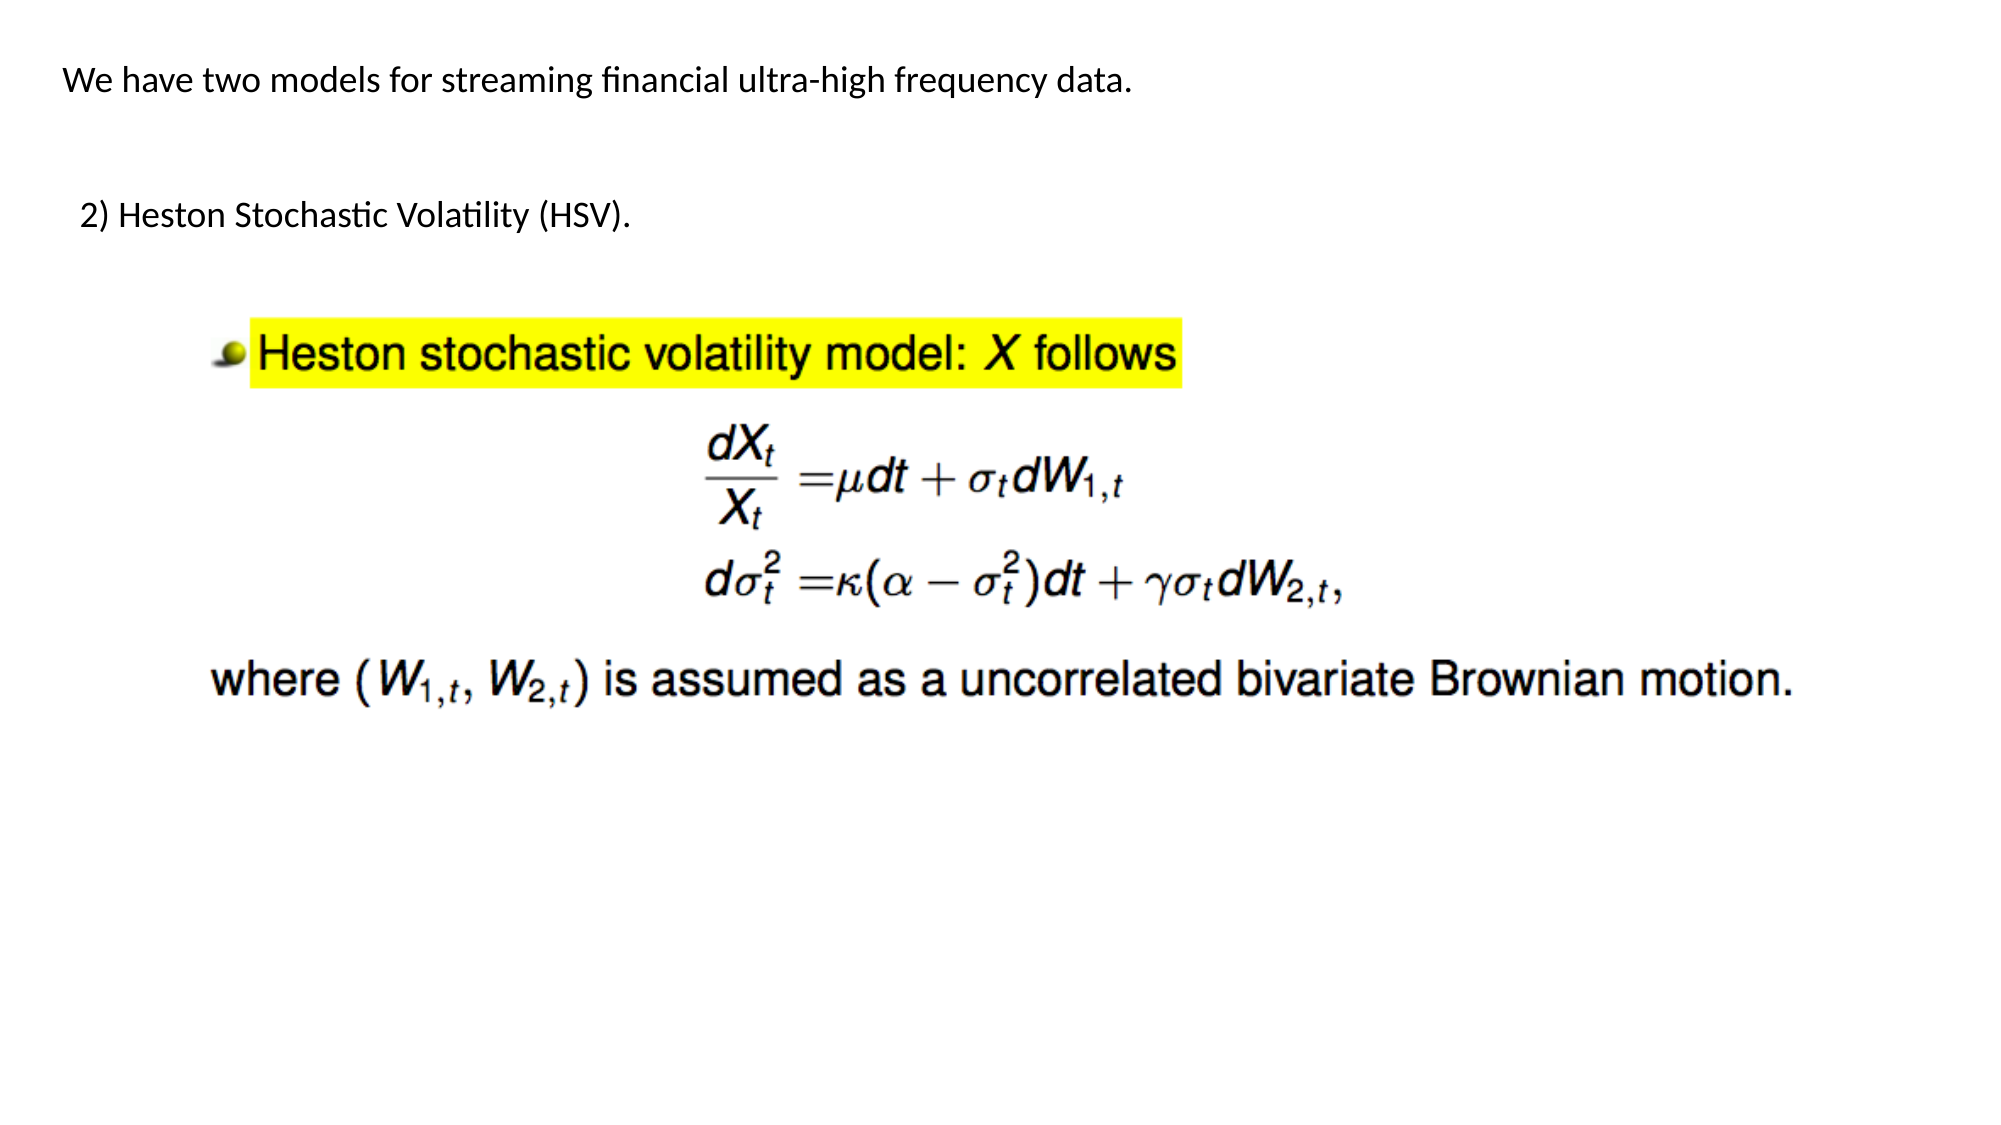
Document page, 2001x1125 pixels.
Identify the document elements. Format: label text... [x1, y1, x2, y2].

text_box We have two models for streaming financial ultra-high frequency data. 2) Heston Stochastic Volatility (HSV). [47, 47, 1150, 243]
picture [174, 287, 1825, 738]
